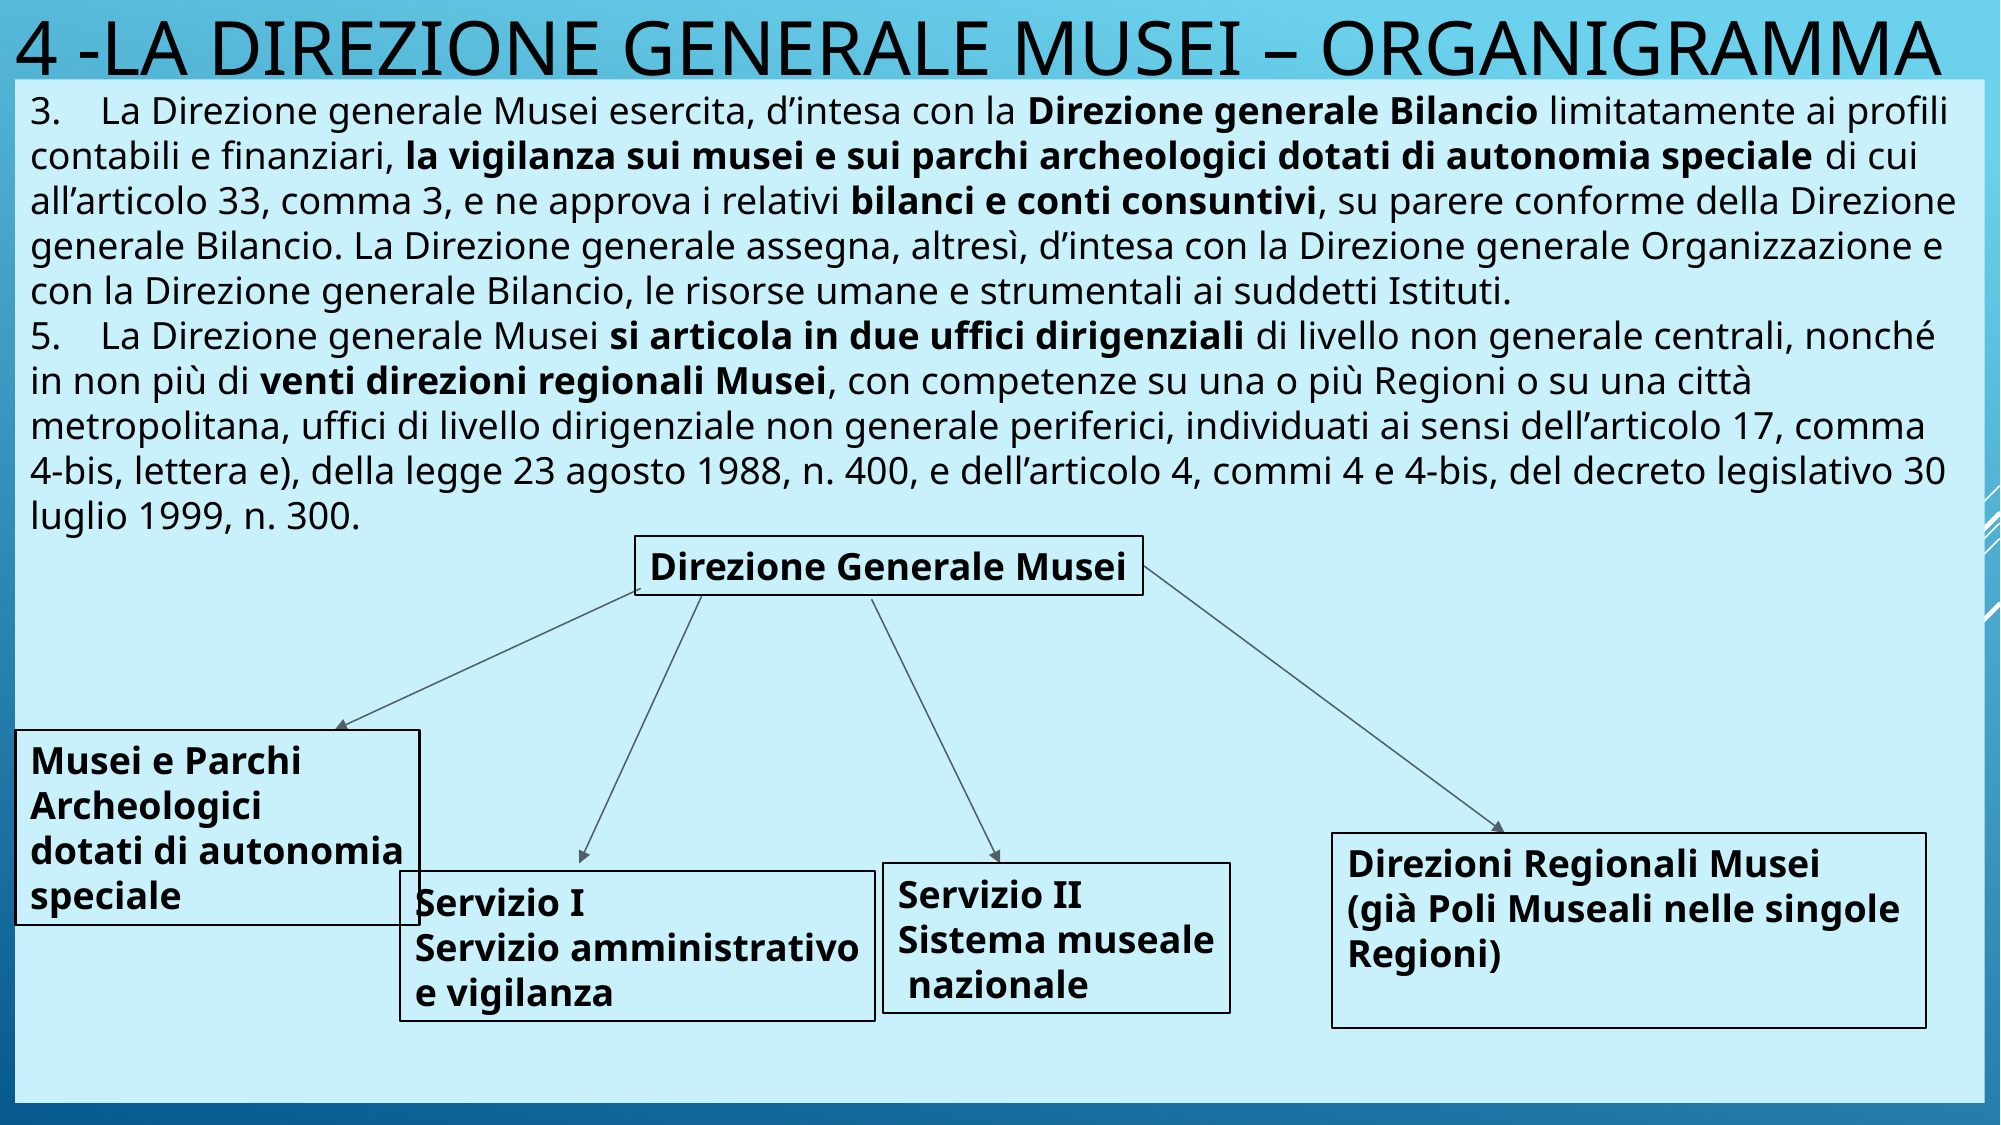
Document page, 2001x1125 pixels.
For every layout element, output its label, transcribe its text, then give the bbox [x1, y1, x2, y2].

text_box Direzioni Regionali Musei (già Poli Museali nelle singole Regioni) [1332, 833, 1926, 1028]
title 4 -LA DIREZIONE GENERALE musei – ORGANIGRAMMA [0, 0, 2000, 110]
text_box Servizio II Sistema museale nazionale [883, 863, 1231, 1014]
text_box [578, 596, 702, 864]
text_box 3. La Direzione generale Musei esercita, d’intesa con la Direzione generale Bilancio limitatamente ai profili contabili e finanziari, la vigilanza sui musei e sui parchi archeologici dotati di autonomia speciale di cui all’articolo 33, comma 3, e ne approva i relativi bilanci e conti consuntivi, su parere conforme della Direzione generale Bilancio. La Direzione generale assegna, altresì, d’intesa con la Direzione generale Organizzazione e con la Direzione generale Bilancio, le risorse umane e strumentali ai suddetti Istituti. 5. La Direzione generale Musei si articola in due uffici dirigenziali di livello non generale centrali, nonché in non più di venti direzioni regionali Musei, con competenze su una o più Regioni o su una città metropolitana, uffici di livello dirigenziale non generale periferici, individuati ai sensi dell’articolo 17, comma 4-bis, lettera e), della legge 23 agosto 1988, n. 400, e dell’articolo 4, commi 4 e 4-bis, del decreto legislativo 30 luglio 1999, n. 300. [15, 79, 1985, 1103]
text_box Servizio I Servizio amministrativo e vigilanza [400, 871, 876, 1021]
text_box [334, 588, 641, 731]
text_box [1143, 565, 1505, 834]
text_box Musei e Parchi Archeologici dotati di autonomia speciale [15, 729, 420, 925]
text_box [871, 599, 1001, 864]
text_box Direzione Generale Musei [634, 535, 1143, 596]
